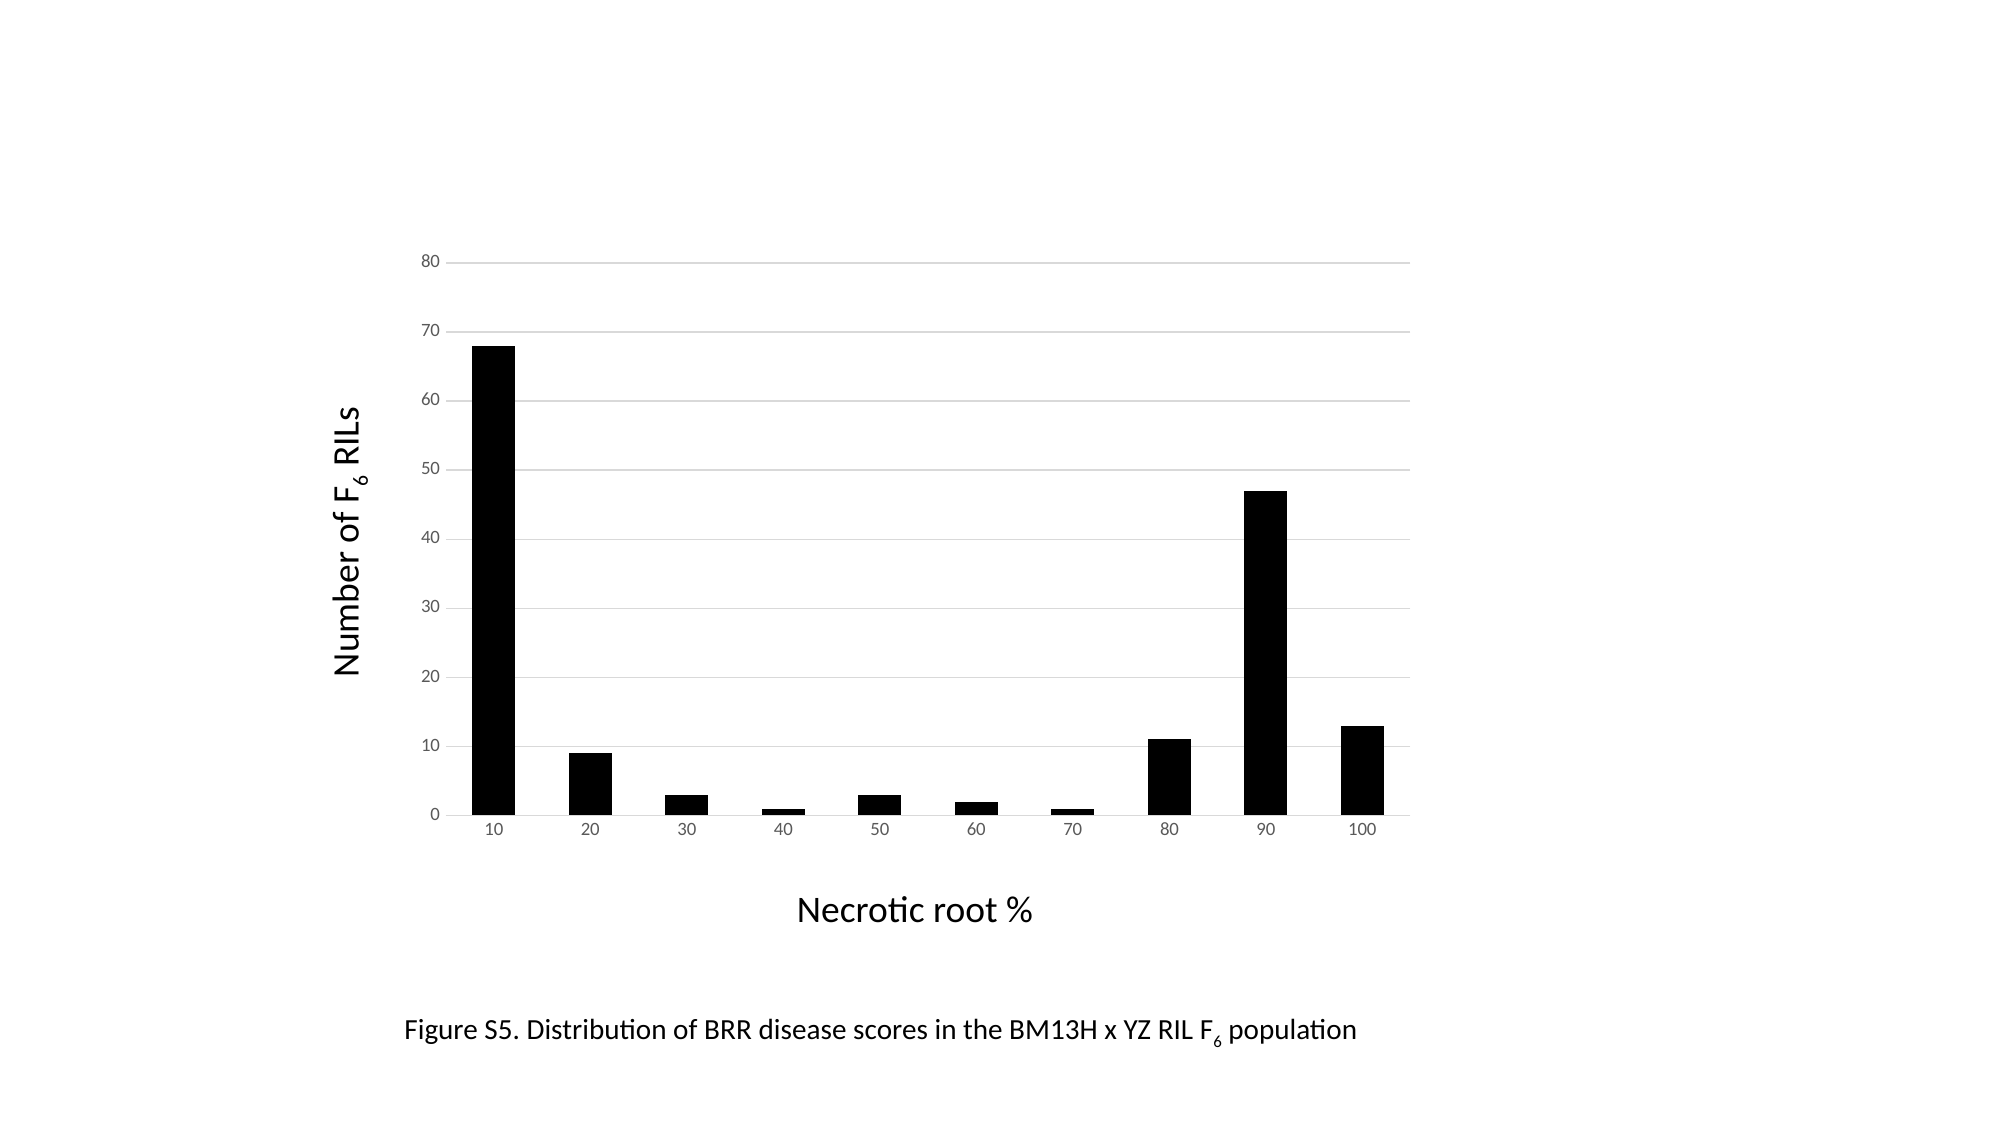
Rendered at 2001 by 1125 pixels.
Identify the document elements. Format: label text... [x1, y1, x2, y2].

text_box Necrotic root % [782, 877, 1048, 938]
text_box Figure S5. Distribution of BRR disease scores in the BM13H x YZ RIL F6 population [389, 1003, 1667, 1058]
chart [397, 231, 1433, 853]
text_box Number of F6 RILs [313, 391, 380, 692]
